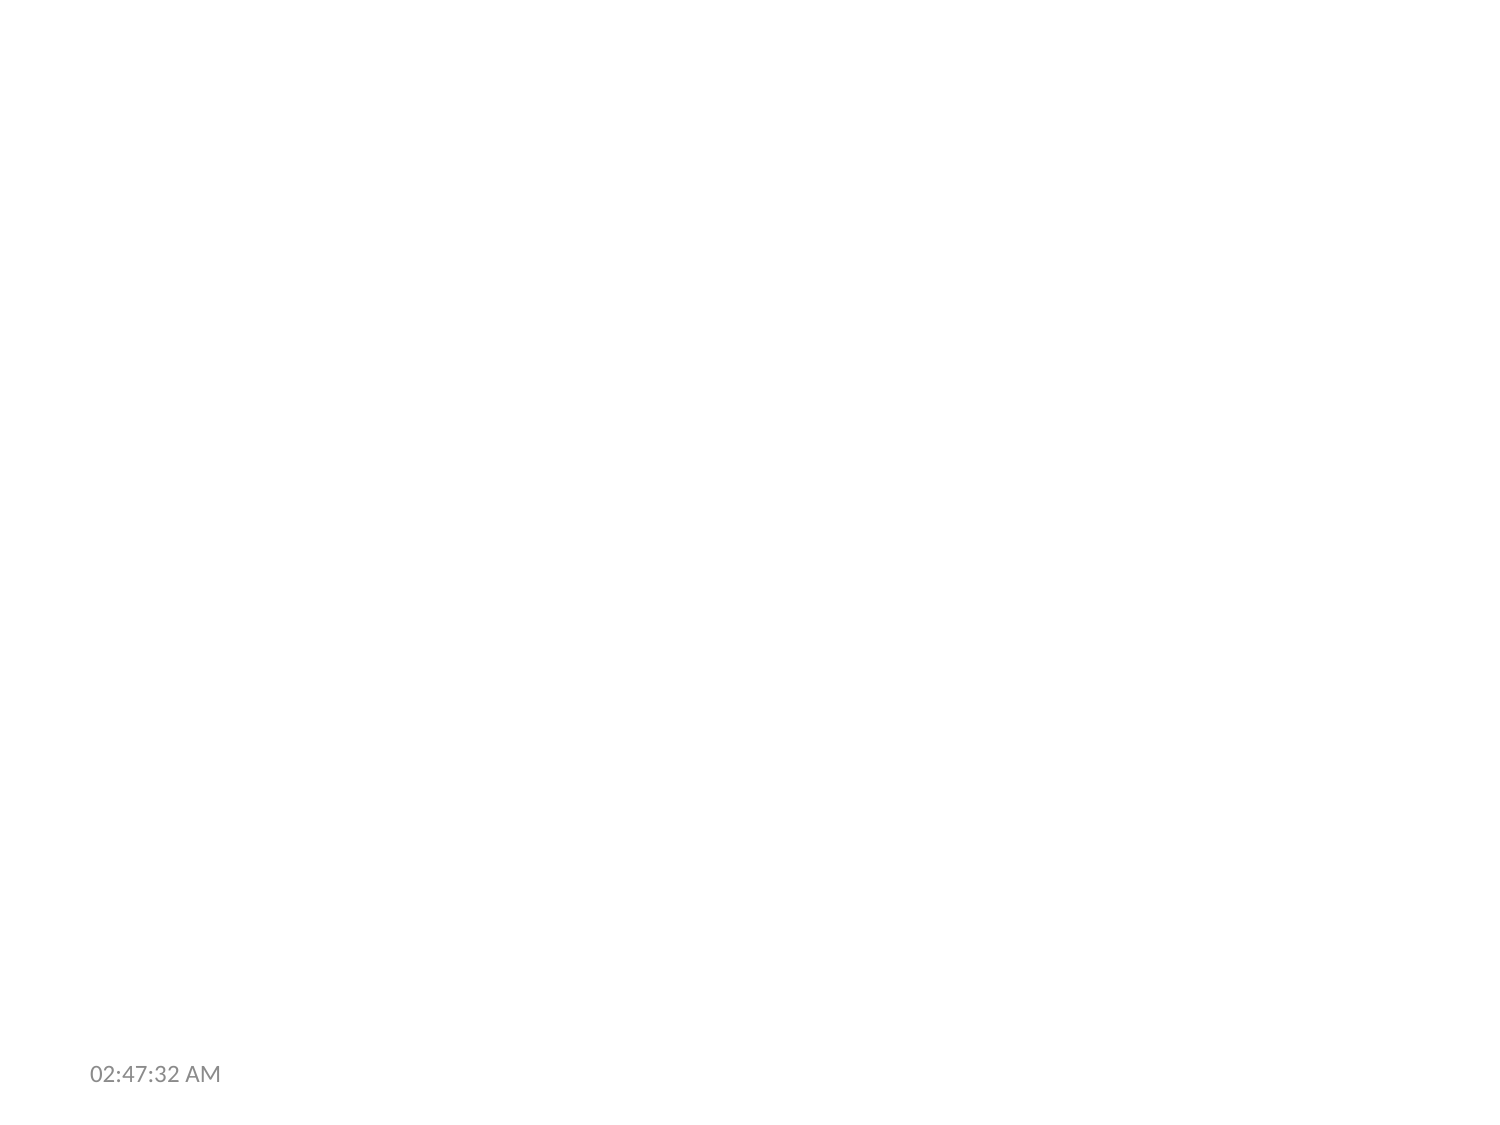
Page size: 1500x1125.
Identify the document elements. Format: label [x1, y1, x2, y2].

slide_number [75, 1042, 425, 1103]
